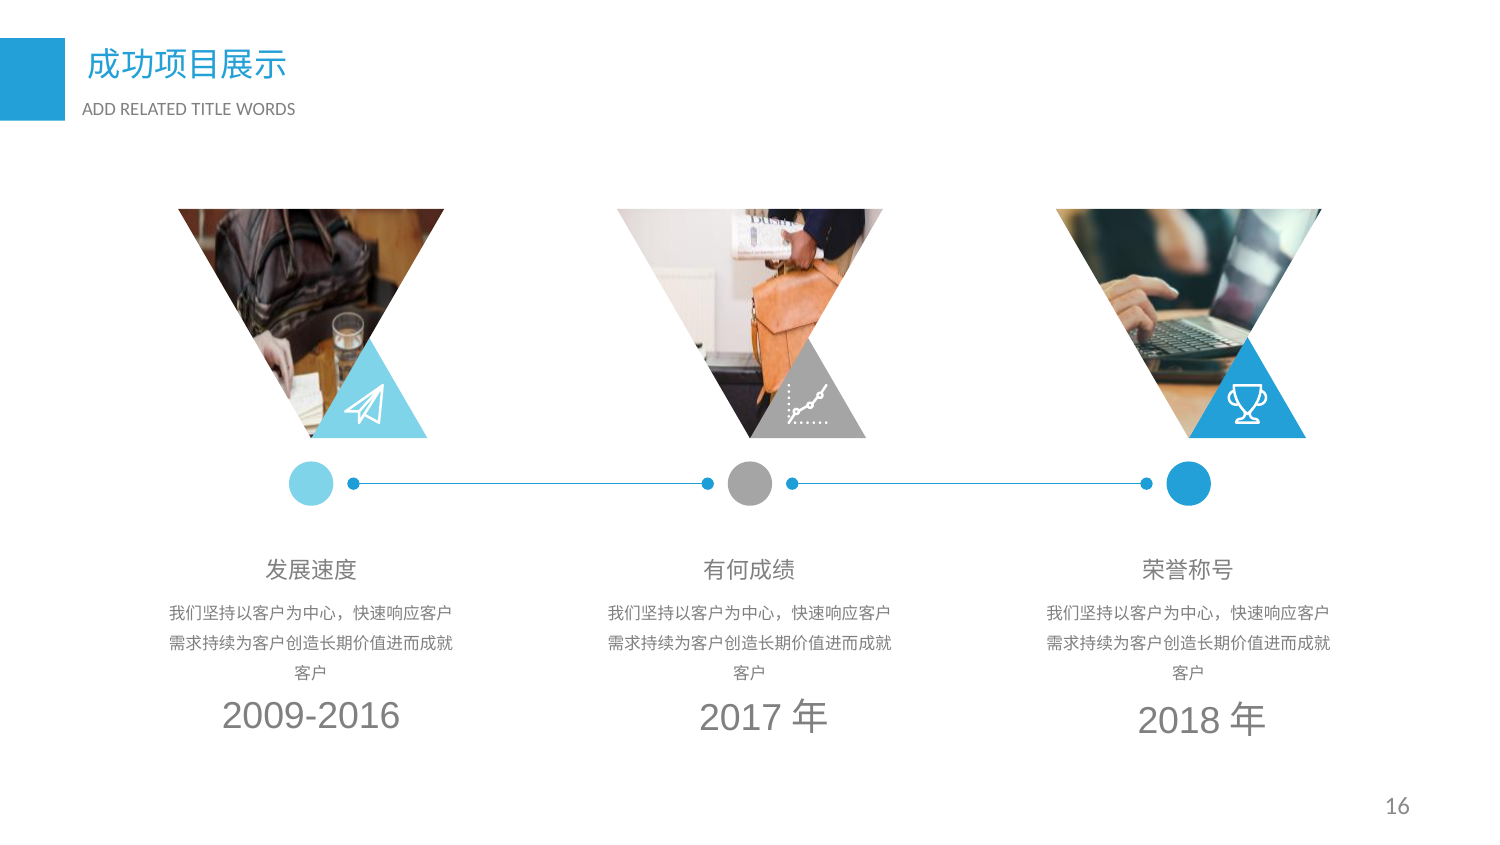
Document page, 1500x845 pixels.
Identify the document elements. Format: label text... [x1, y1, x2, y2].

slide_number 16 [1074, 782, 1425, 828]
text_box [592, 534, 908, 747]
text_box [615, 206, 885, 431]
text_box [1188, 336, 1307, 439]
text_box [309, 336, 428, 439]
text_box [725, 459, 775, 508]
text_box [1053, 206, 1324, 433]
text_box [1164, 459, 1213, 508]
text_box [748, 336, 867, 439]
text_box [1031, 534, 1347, 750]
text_box [176, 206, 446, 431]
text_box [153, 534, 469, 745]
text_box [286, 459, 336, 508]
